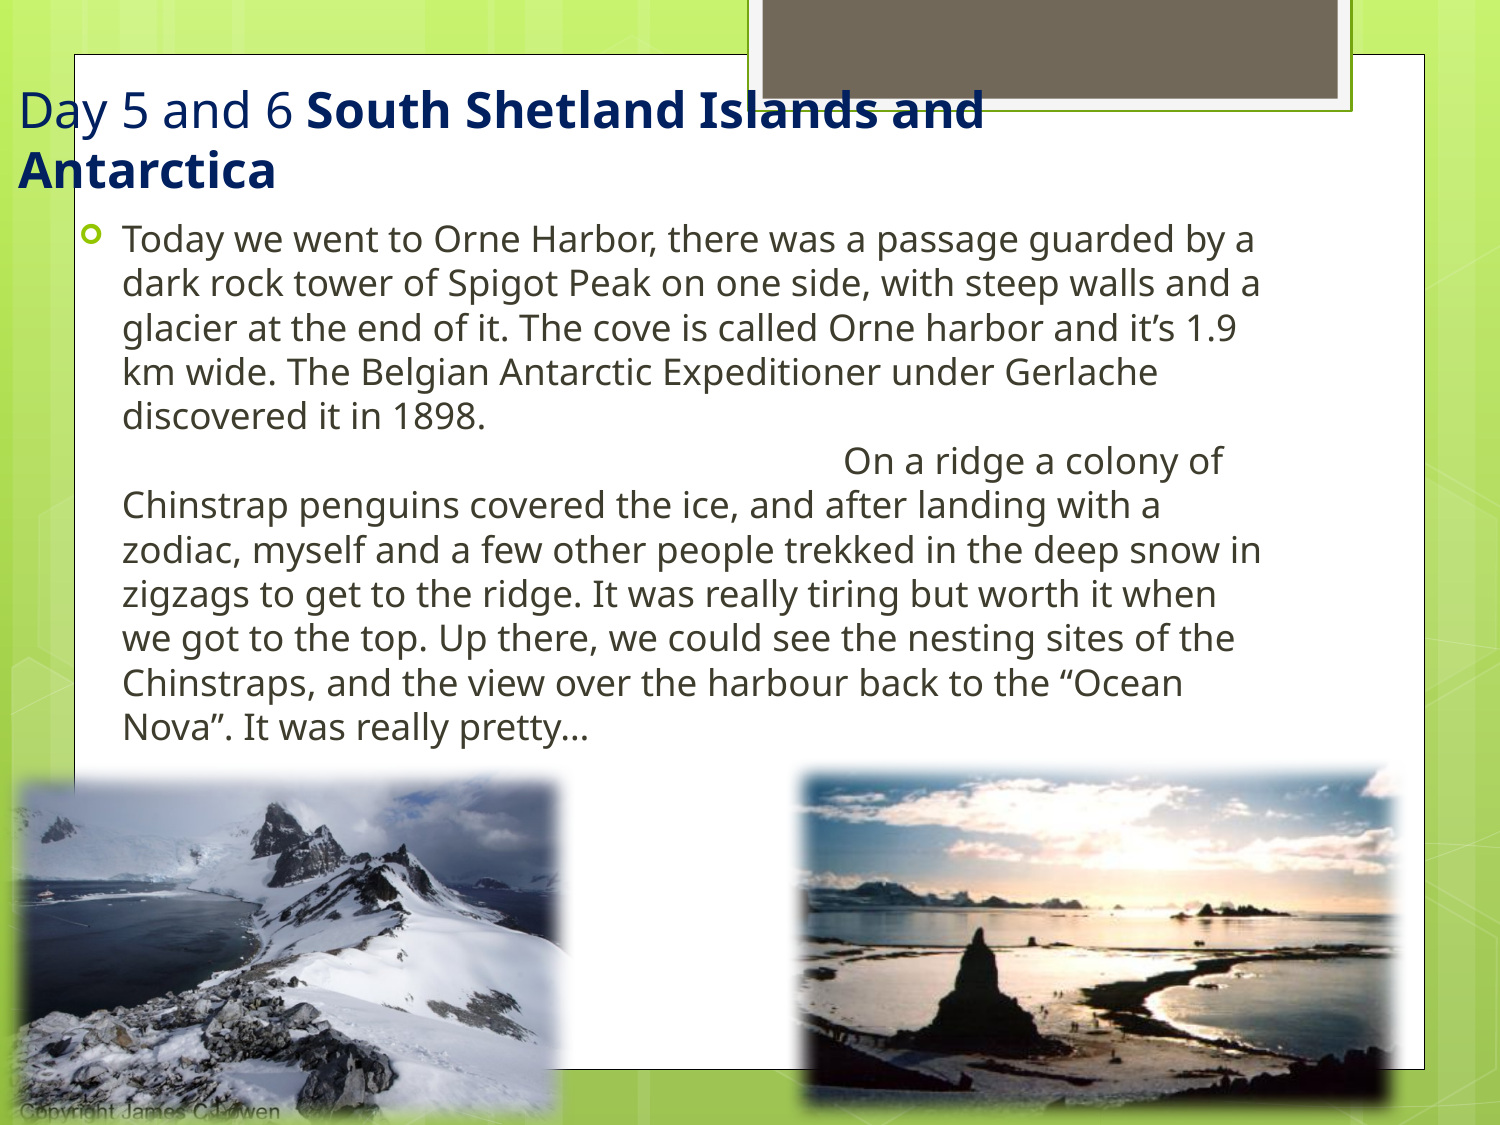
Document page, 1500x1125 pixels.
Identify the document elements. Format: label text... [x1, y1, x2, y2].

title Day 5 and 6 South Shetland Islands and Antarctica [3, 78, 1156, 266]
picture [0, 762, 575, 1125]
picture [785, 756, 1410, 1125]
list Today we went to Orne Harbor, there was a passage guarded by a dark rock tower of Spigot Peak on one side, with steep walls and a glacier at the end of it. The cove is called Orne harbor and it’s 1.9 km wide. The Belgian Antarctic Expeditioner under Gerlache discovered it in 1898. On a ridge a colony of Chinstrap penguins covered the ice, and after landing with a zodiac, myself and a few other people trekked in the deep snow in zigzags to get to the ridge. It was really tiring but worth it when we got to the top. Up there, we could see the nesting sites of the Chinstraps, and the view over the harbour back to the “Ocean Nova”. It was really pretty… [53, 208, 1282, 776]
